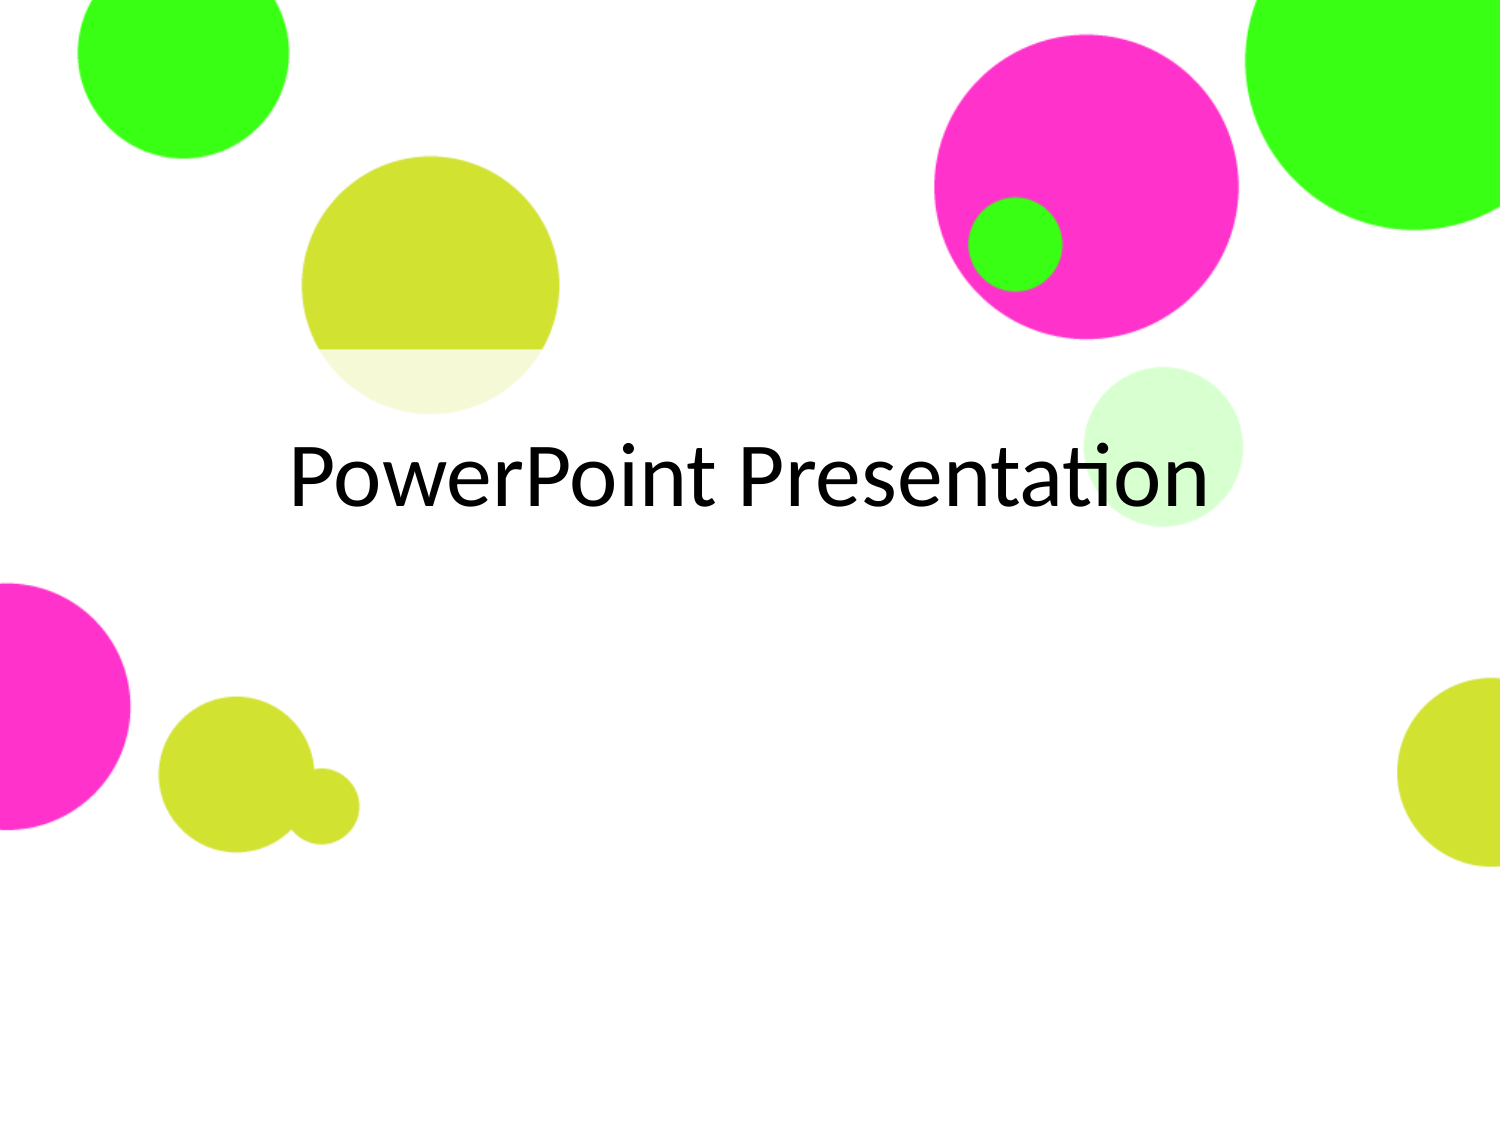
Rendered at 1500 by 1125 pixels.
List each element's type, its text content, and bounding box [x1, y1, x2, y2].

title PowerPoint Presentation [112, 349, 1388, 591]
picture [0, 0, 1500, 1125]
